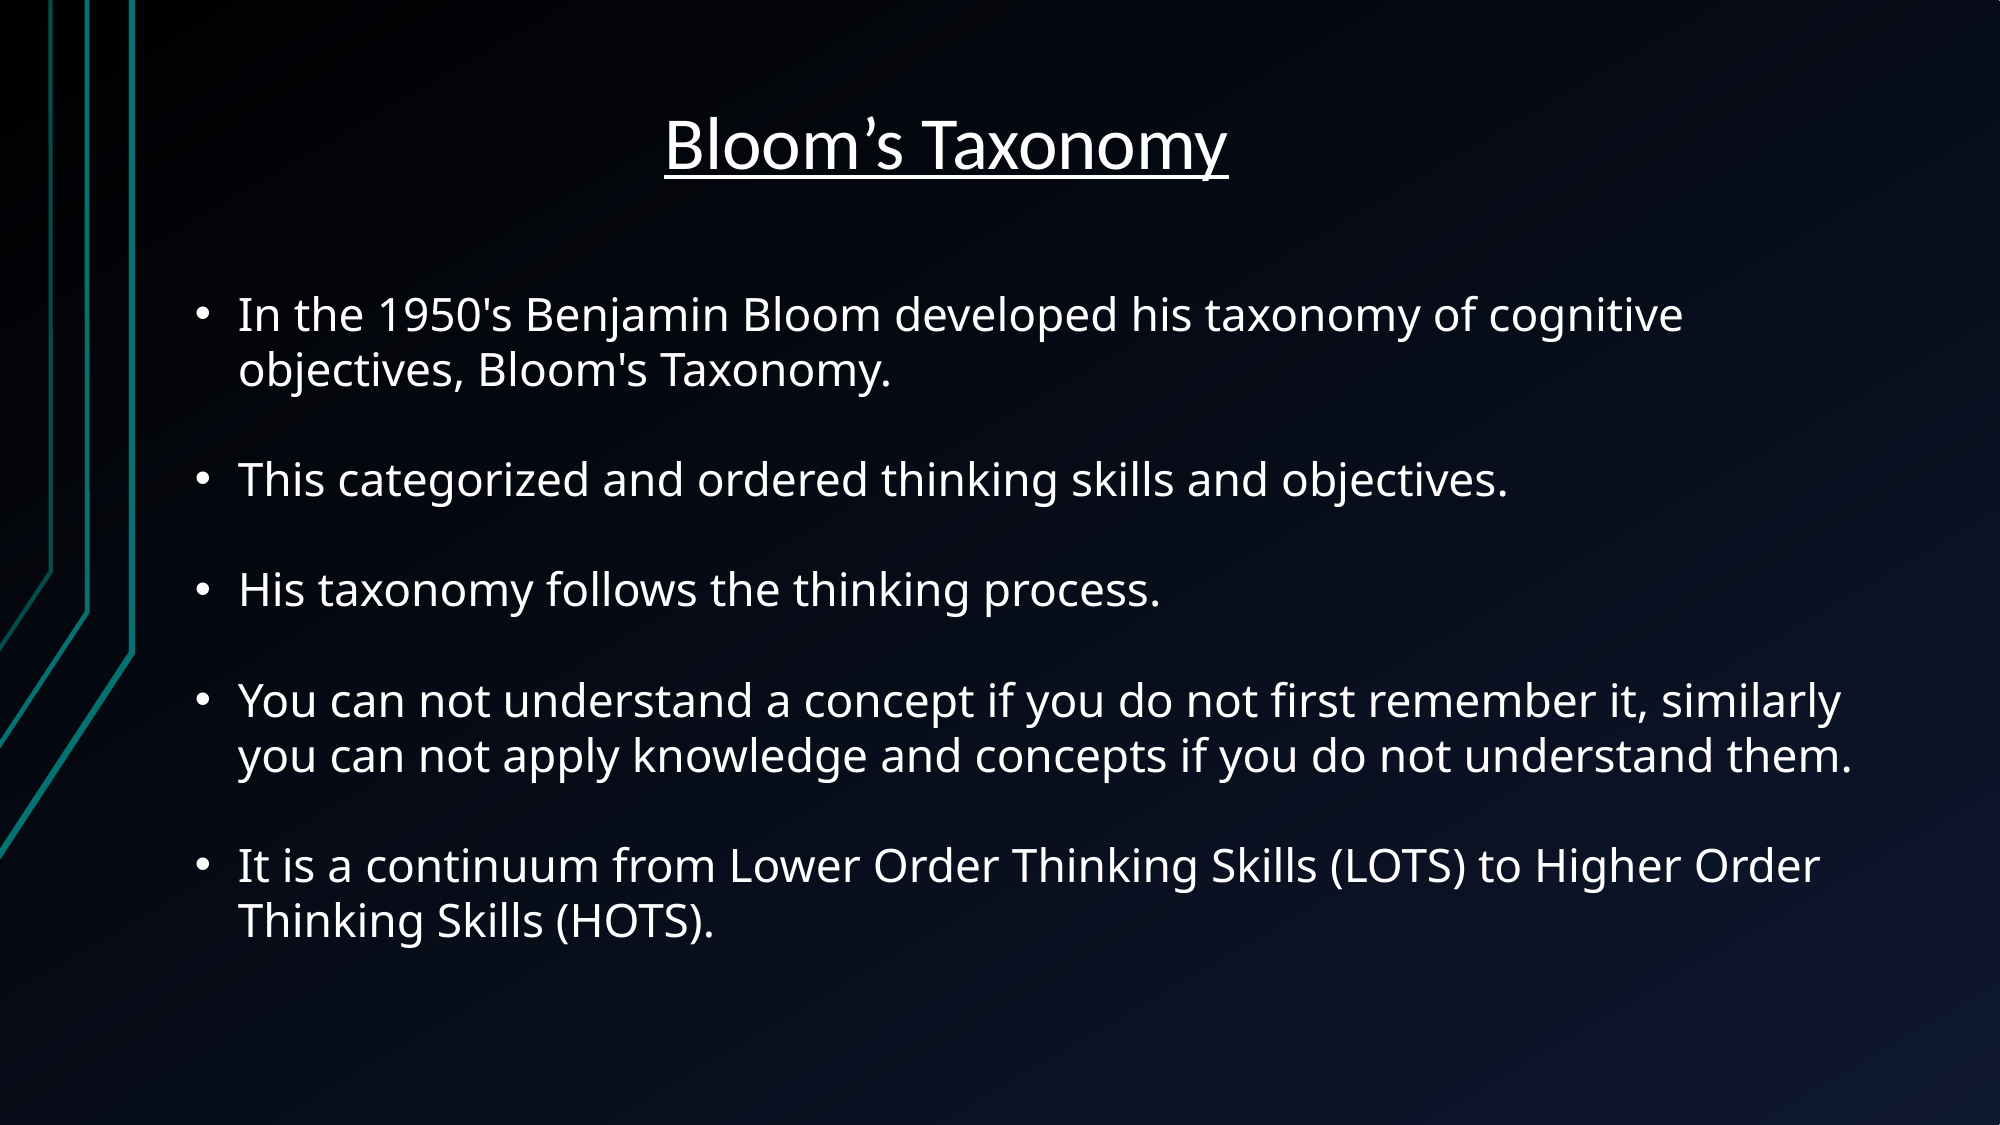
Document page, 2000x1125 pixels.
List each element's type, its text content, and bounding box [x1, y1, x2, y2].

list In the 1950's Benjamin Bloom developed his taxonomy of cognitive objectives, Bloom's Taxonomy. This categorized and ordered thinking skills and objectives. His taxonomy follows the thinking process. You can not understand a concept if you do not first remember it, similarly you can not apply knowledge and concepts if you do not understand them. It is a continuum from Lower Order Thinking Skills (LOTS) to Higher Order Thinking Skills (HOTS). [174, 275, 1875, 1007]
text_box Bloom’s Taxonomy [649, 87, 1700, 193]
